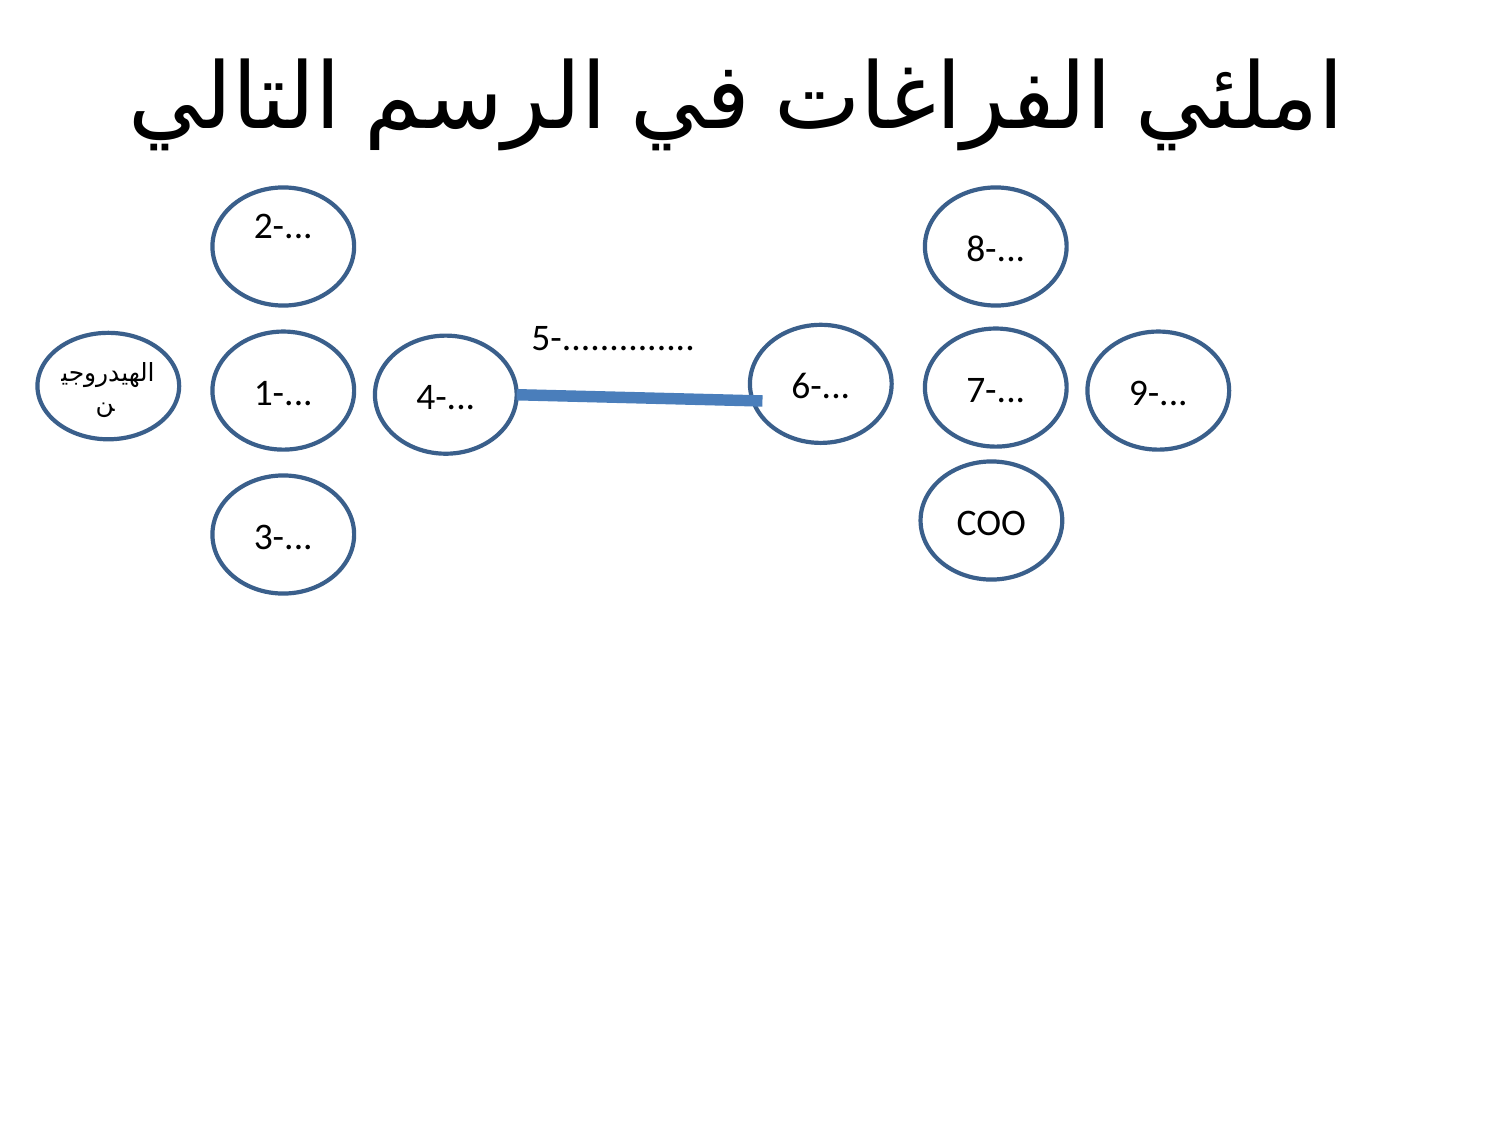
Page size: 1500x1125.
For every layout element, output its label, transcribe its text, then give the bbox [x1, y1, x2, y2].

text_box 4-... [372, 333, 519, 456]
text_box 1-... [210, 329, 357, 452]
text_box 8-... [922, 185, 1069, 308]
text_box COO [918, 459, 1065, 582]
text_box الهيدروجين [35, 330, 182, 442]
text_box 6-... [747, 322, 894, 446]
text_box 5-.............. [516, 305, 738, 366]
text_box 7-... [922, 326, 1069, 449]
text_box 3-... [210, 473, 357, 596]
title املئي الفراغات في الرسم التالي [99, 26, 1375, 268]
text_box 9-... [1085, 329, 1232, 452]
text_box 2-... [210, 185, 357, 308]
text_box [516, 394, 763, 402]
